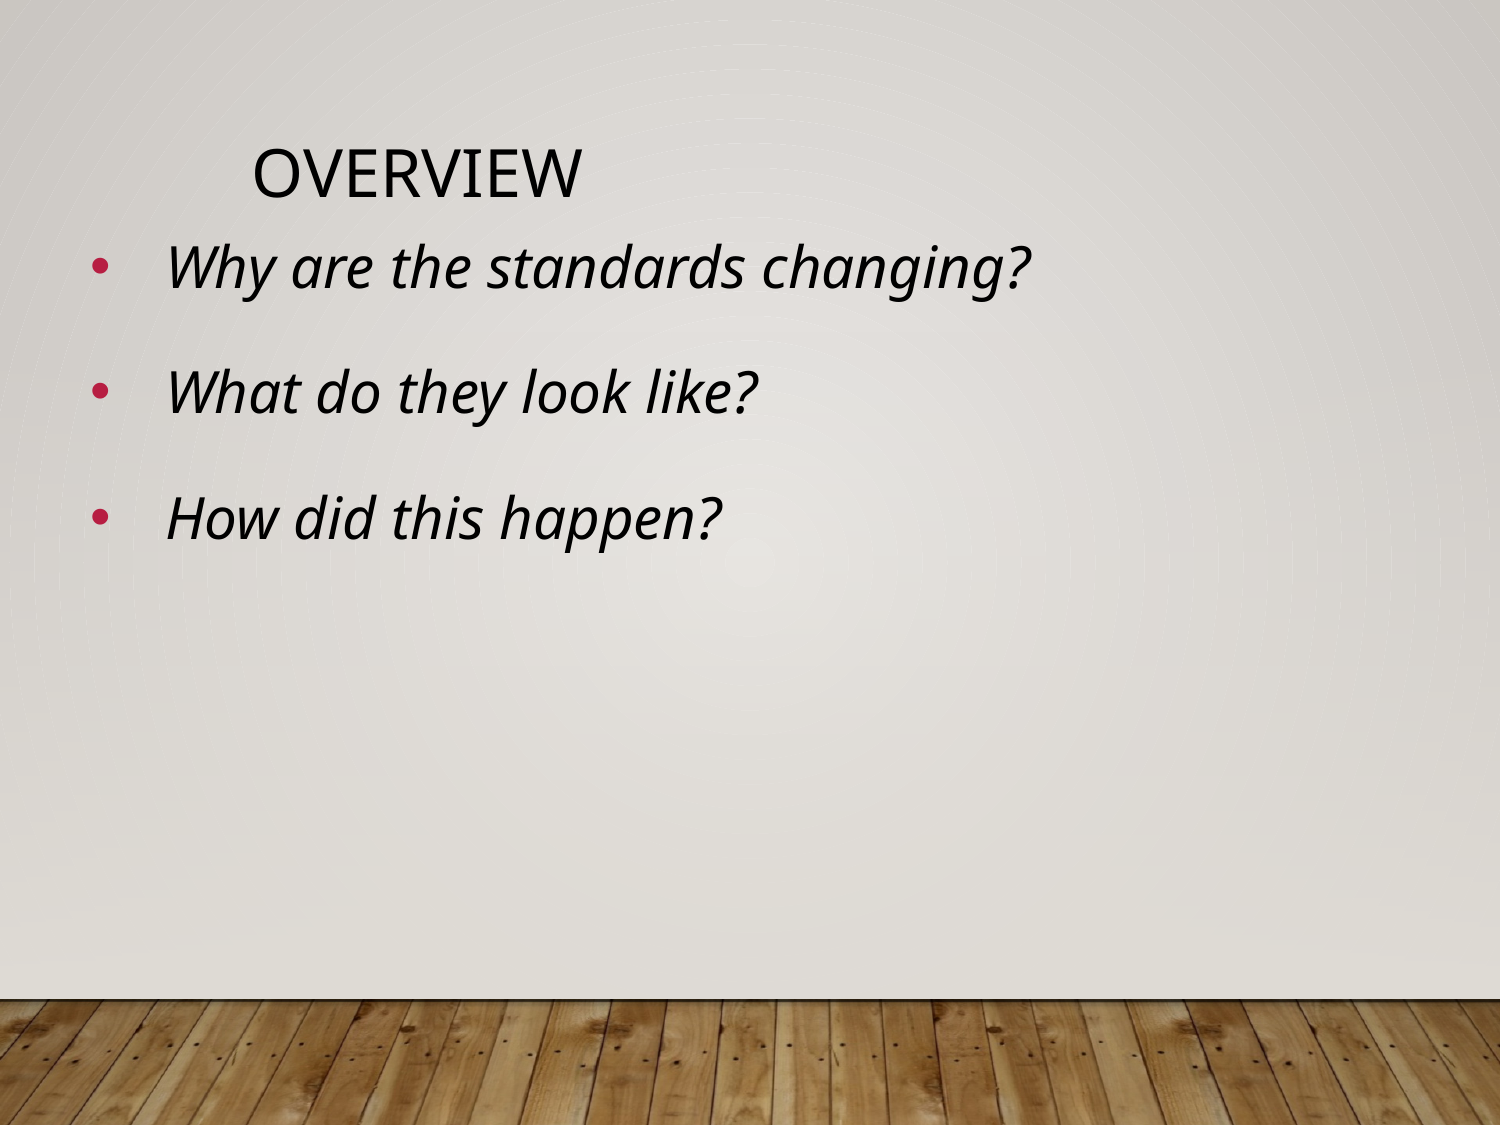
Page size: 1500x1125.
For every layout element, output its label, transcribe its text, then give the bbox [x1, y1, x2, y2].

list Why are the standards changing? What do they look like? How did this happen? [75, 187, 1425, 930]
title Overview [236, 131, 1315, 187]
picture [0, 999, 1500, 1125]
